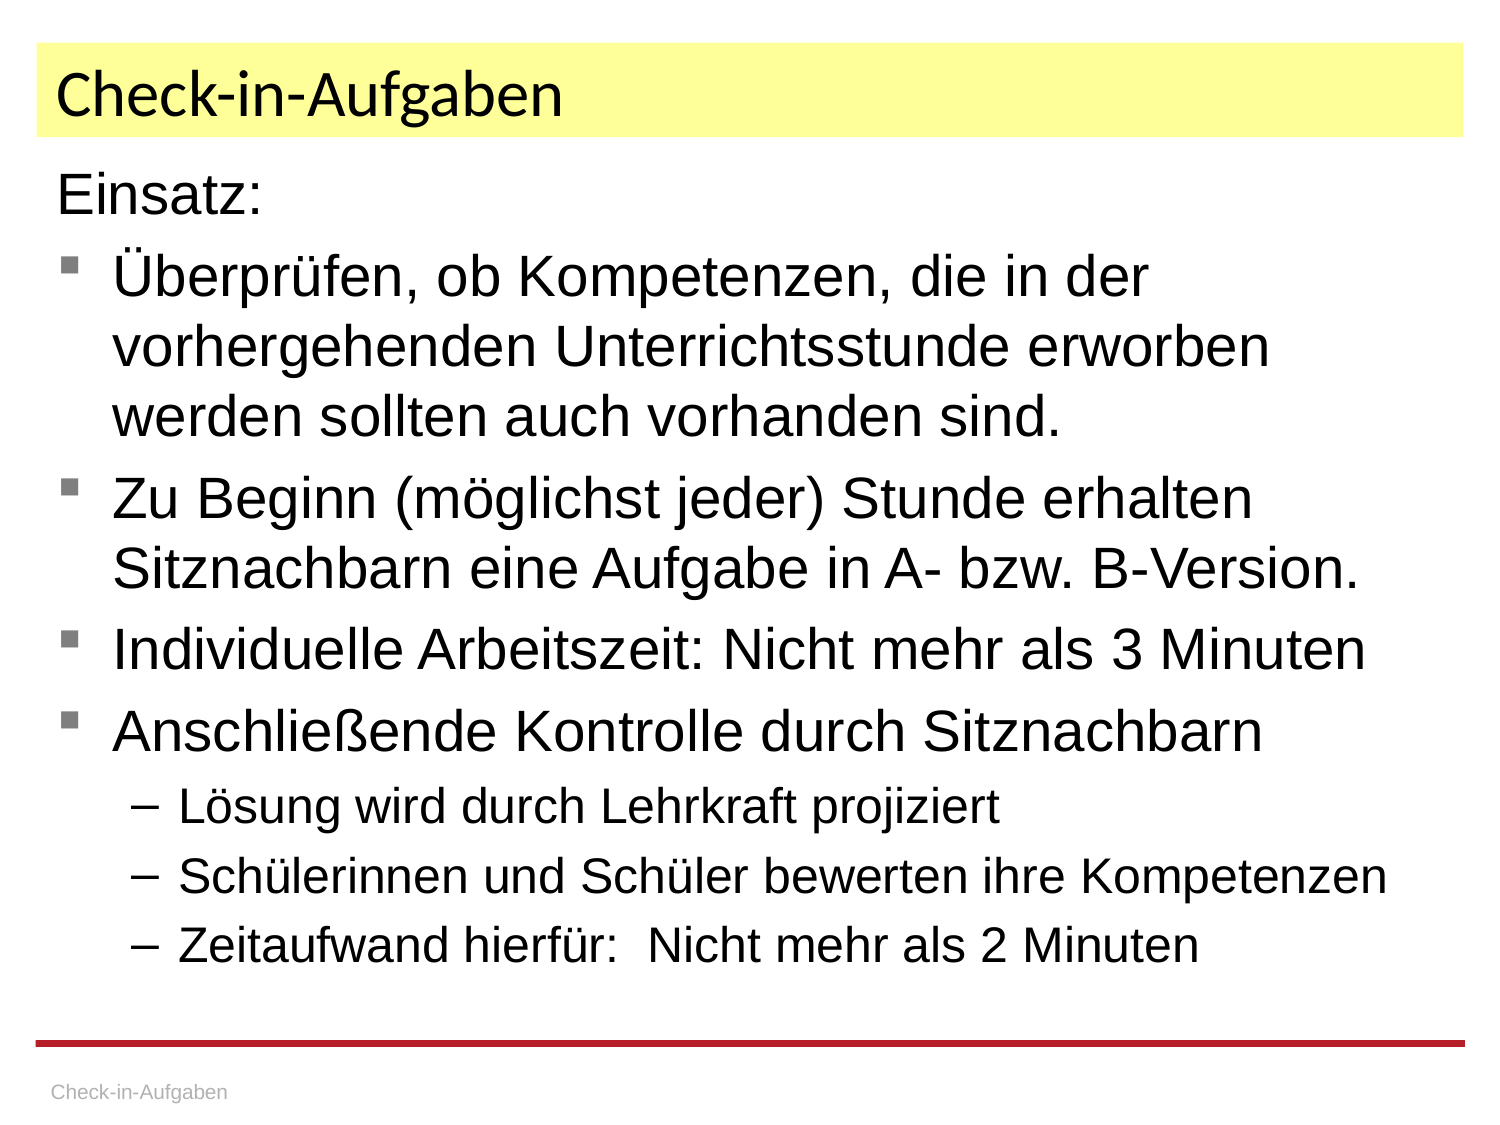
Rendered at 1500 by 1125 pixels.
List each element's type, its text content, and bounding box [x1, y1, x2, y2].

list Einsatz: Überprüfen, ob Kompetenzen, die in der vorhergehenden Unterrichtsstunde erworben werden sollten auch vorhanden sind. Zu Beginn (möglichst jeder) Stunde erhalten Sitznachbarn eine Aufgabe in A- bzw. B-Version. Individuelle Arbeitszeit: Nicht mehr als 3 Minuten Anschließende Kontrolle durch Sitznachbarn Lösung wird durch Lehrkraft projiziert Schülerinnen und Schüler bewerten ihre Kompetenzen Zeitaufwand hierfür: Nicht mehr als 2 Minuten [41, 149, 1459, 1024]
footer Check-in-Aufgaben [35, 1061, 768, 1122]
title Check-in-Aufgaben [41, 42, 1459, 149]
